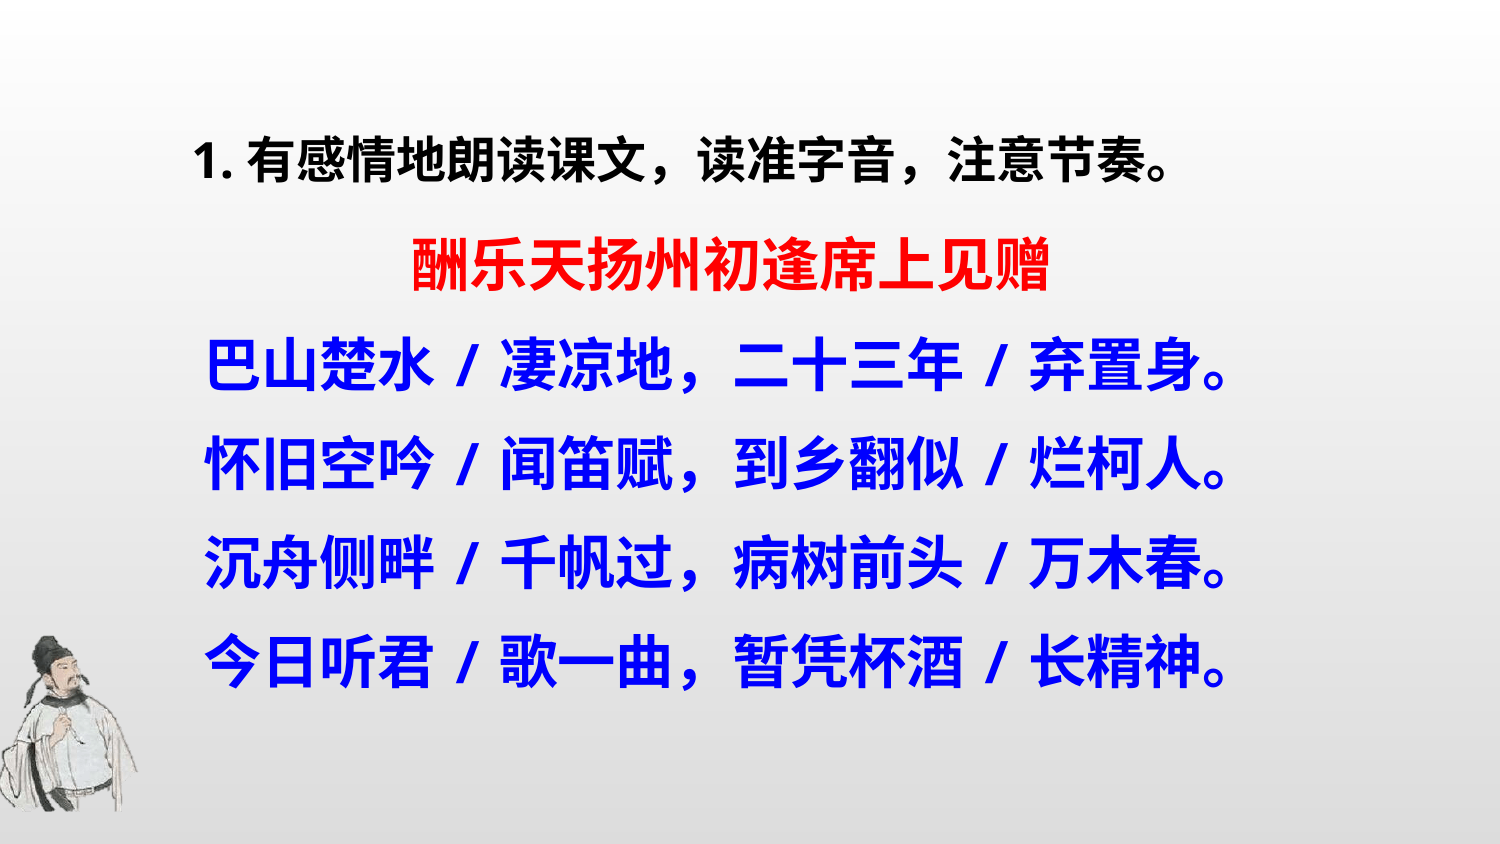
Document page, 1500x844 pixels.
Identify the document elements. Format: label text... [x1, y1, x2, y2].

picture [0, 628, 243, 812]
text_box 酬乐天扬州初逢席上见赠 巴山楚水/凄凉地，二十三年/弃置身。 怀旧空吟/闻笛赋，到乡翻似/烂柯人。 沉舟侧畔/千帆过，病树前头/万木春。 今日听君/歌一曲，暂凭杯酒/长精神。 [171, 221, 1294, 703]
text_box 1.有感情地朗读课文，读准字音，注意节奏。 [176, 121, 1211, 197]
